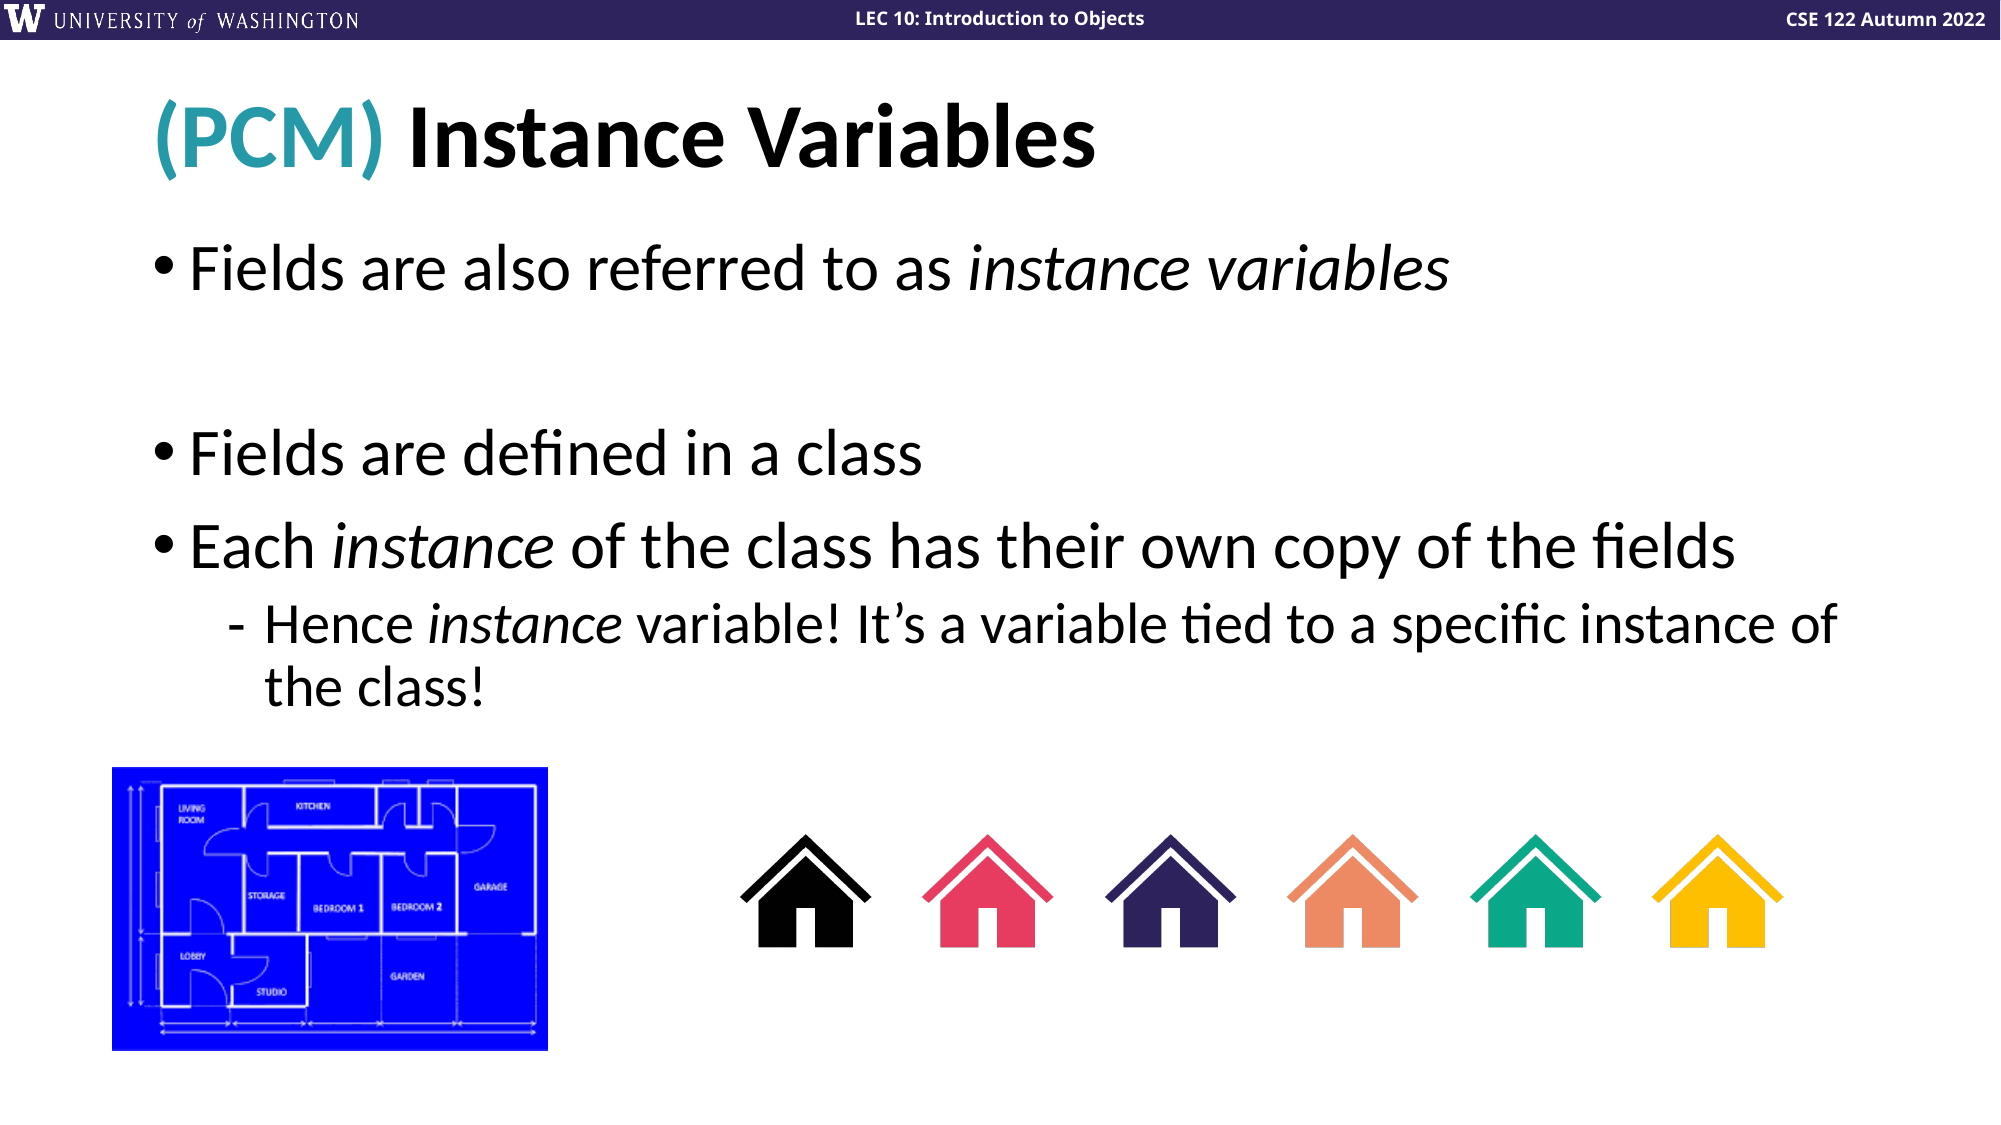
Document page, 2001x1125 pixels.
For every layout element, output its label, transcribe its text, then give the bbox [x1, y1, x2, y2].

picture [1277, 815, 1428, 966]
picture [912, 815, 1063, 966]
title (PCM) Instance Variables [137, 74, 1863, 200]
picture [4, 4, 358, 33]
picture [1095, 815, 1246, 966]
list Fields are also referred to as instance variables Fields are defined in a class Each instance of the class has their own copy of the fields Hence instance variable! It’s a variable tied to a specific instance of the class! [137, 224, 1863, 1014]
picture [1642, 815, 1793, 966]
picture [1460, 815, 1611, 966]
picture [730, 815, 881, 966]
picture [111, 767, 548, 1051]
